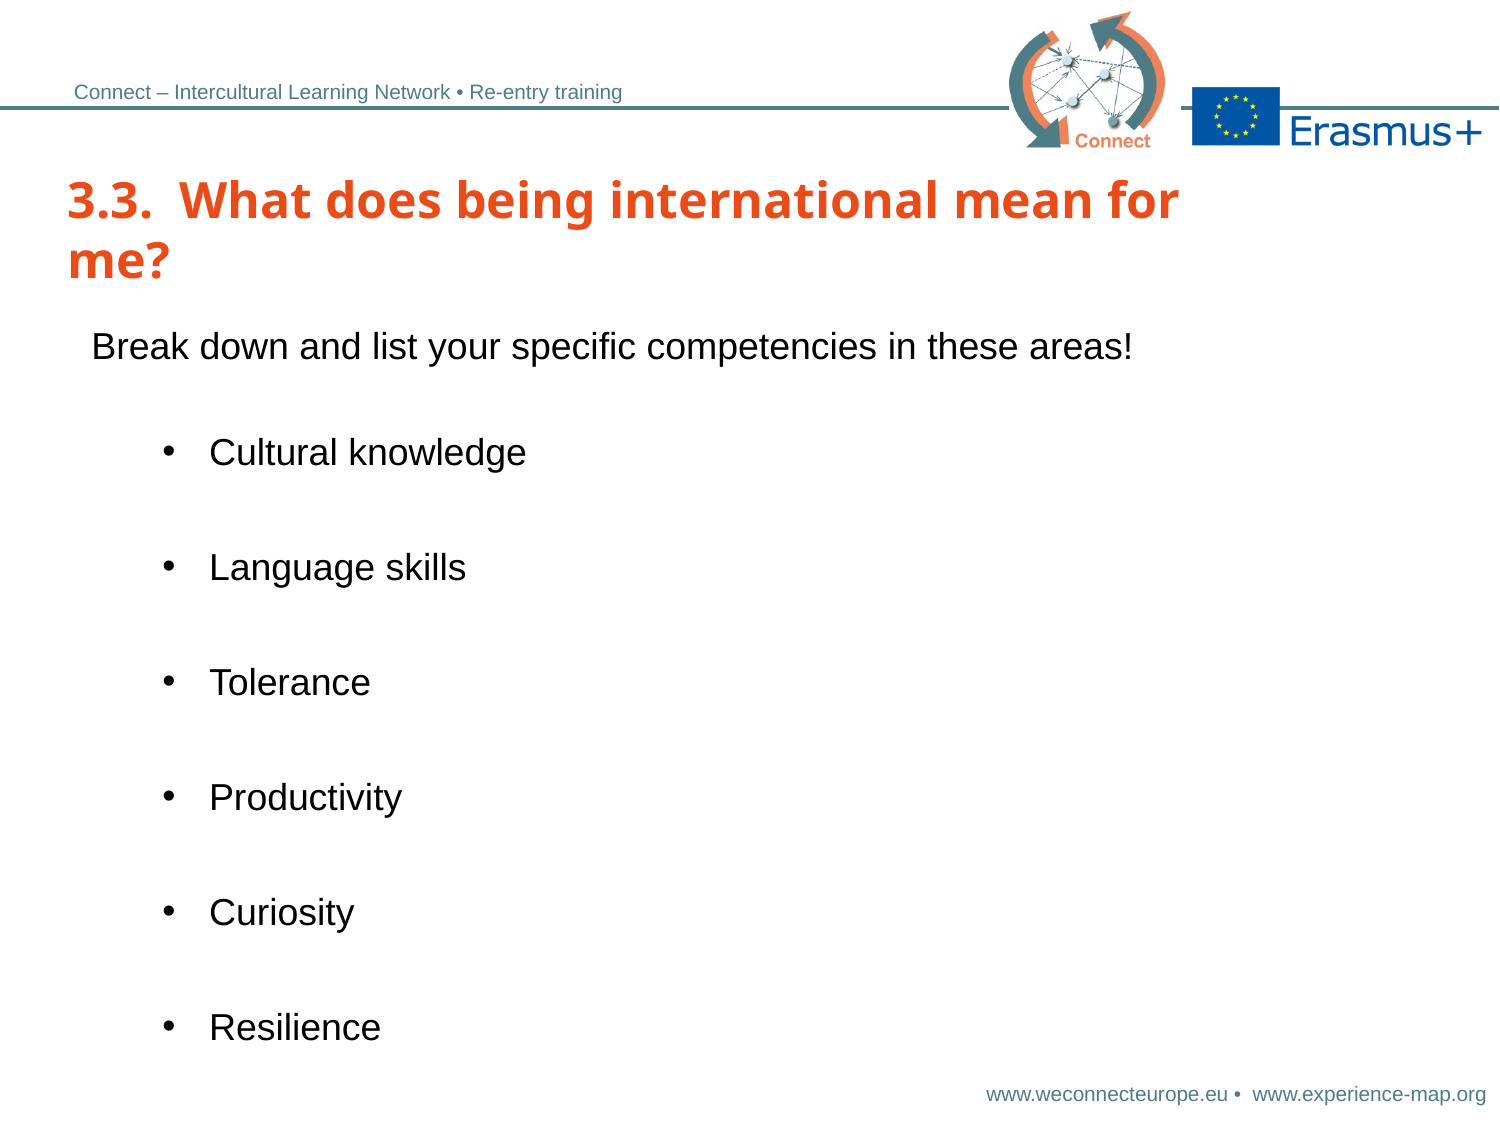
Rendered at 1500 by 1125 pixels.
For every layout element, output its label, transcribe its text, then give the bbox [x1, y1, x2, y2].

text_box Cultural knowledge Language skills Tolerance Productivity Curiosity Resilience [147, 420, 786, 1056]
picture [1009, 11, 1498, 162]
text_box Break down and list your specific competencies in these areas! [76, 314, 1164, 375]
text_box 3.3. What does being international mean for me? [53, 160, 1270, 296]
